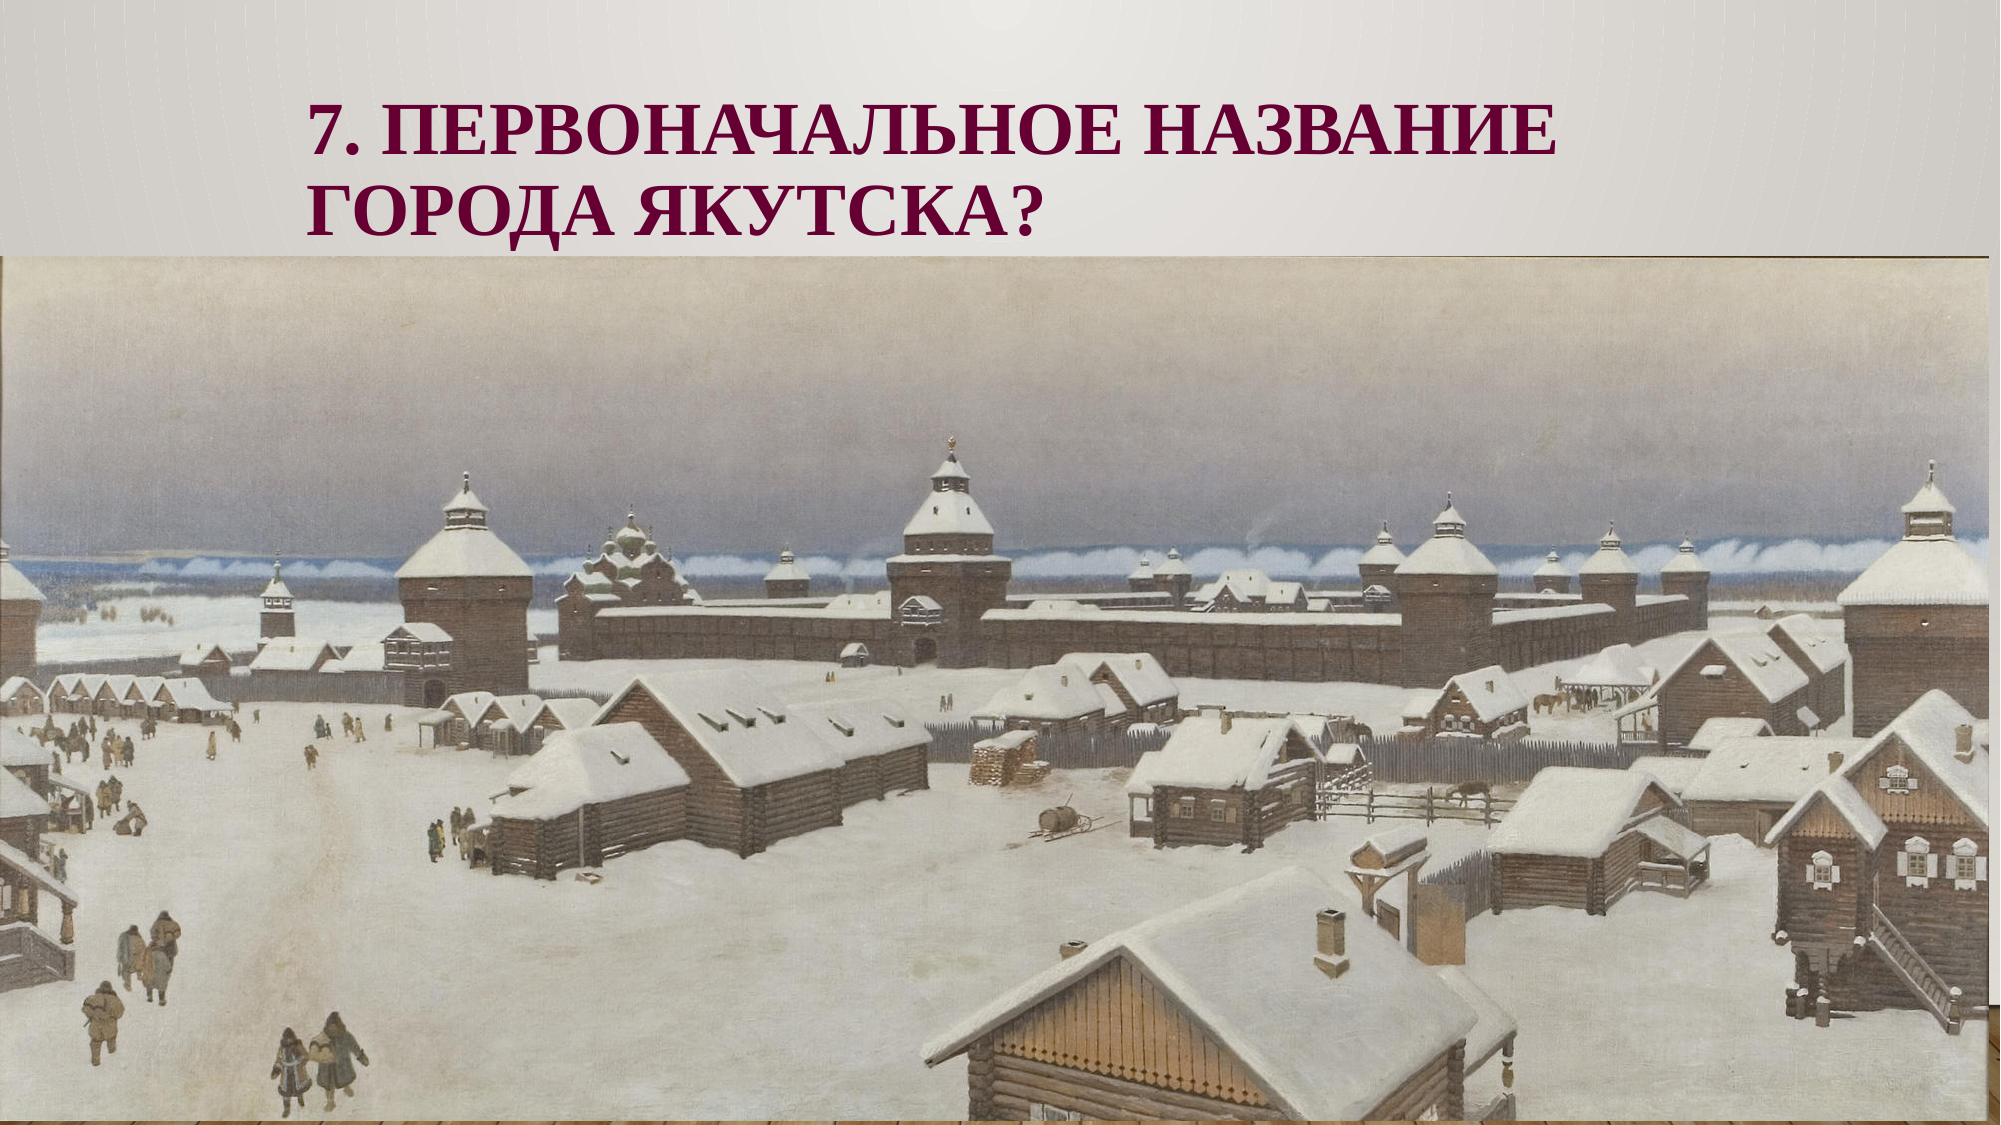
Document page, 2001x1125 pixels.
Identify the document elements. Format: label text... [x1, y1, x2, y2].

picture [0, 256, 2000, 1125]
title 7. Первоначальное название города Якутска? [291, 39, 1709, 256]
